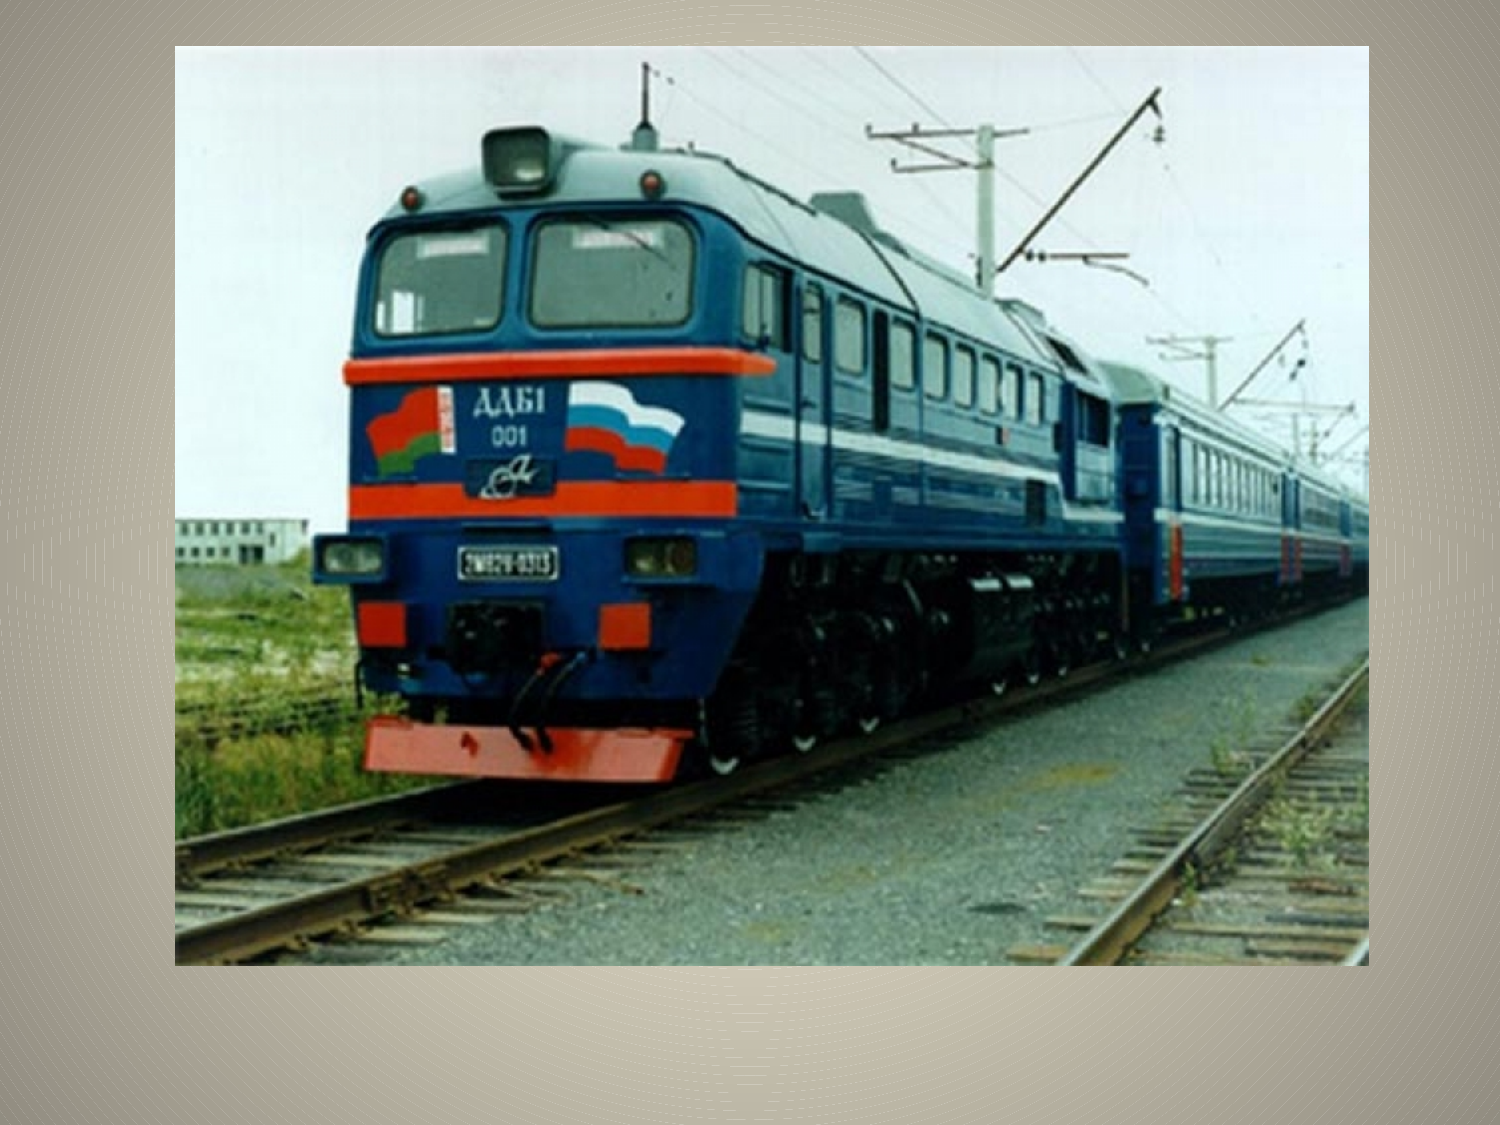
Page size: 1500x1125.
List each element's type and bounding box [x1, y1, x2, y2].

picture [175, 46, 1369, 966]
